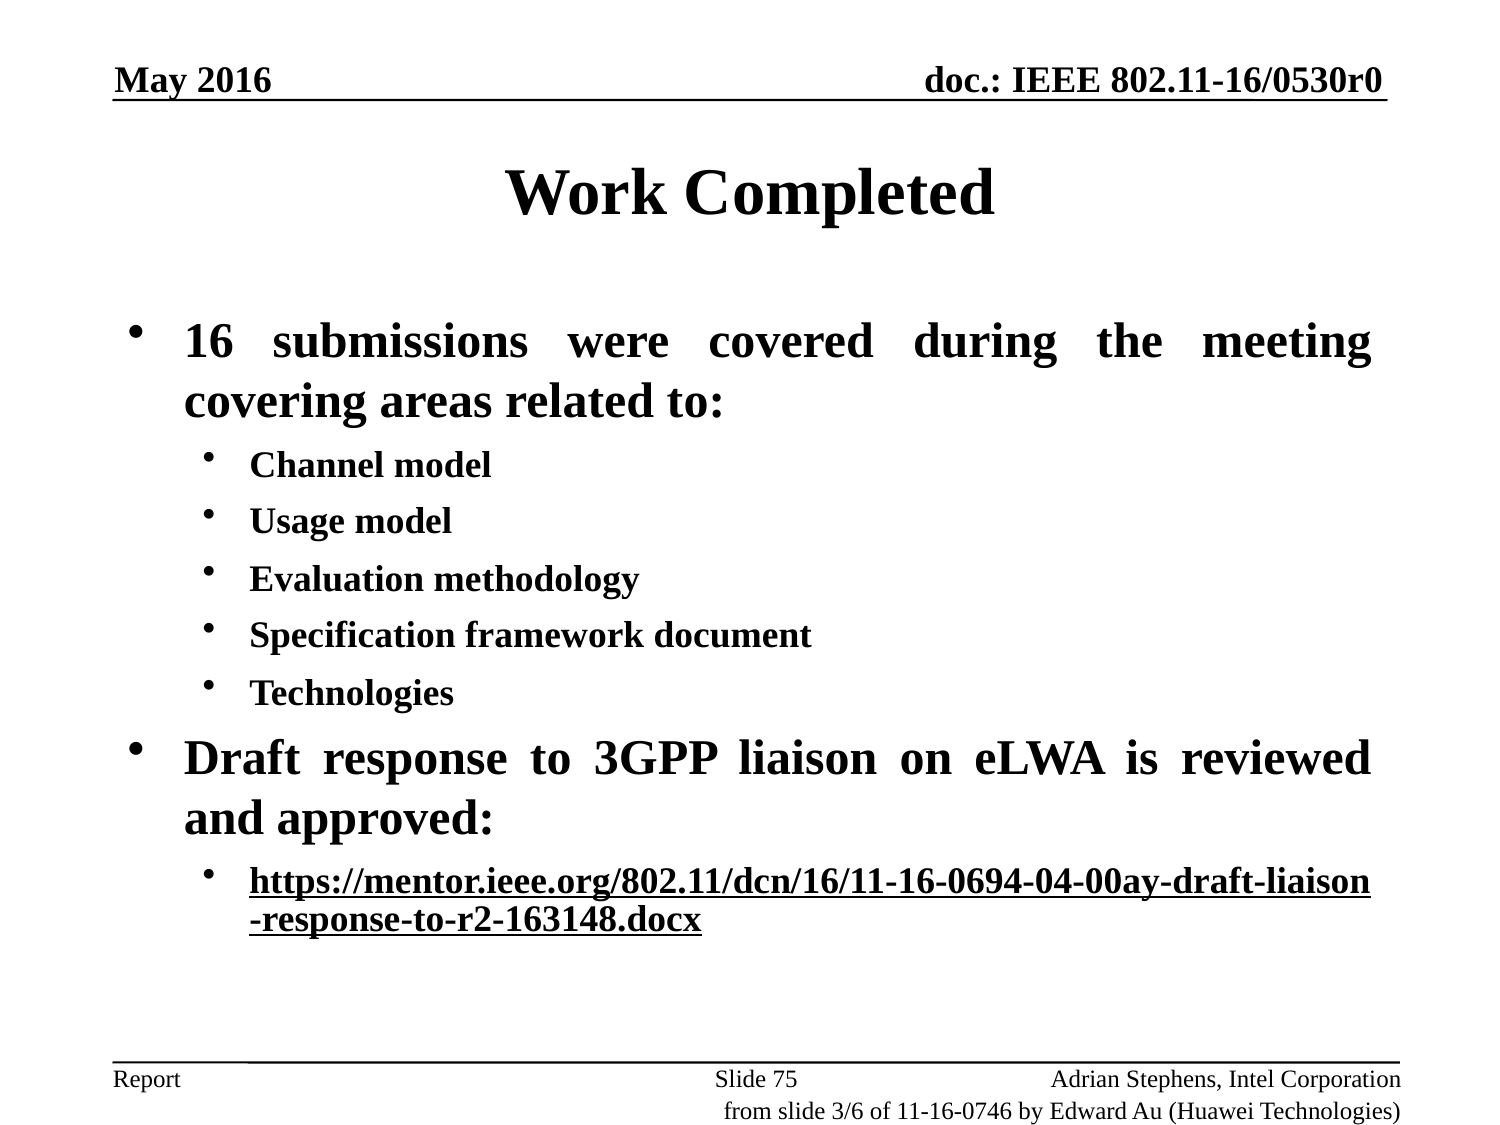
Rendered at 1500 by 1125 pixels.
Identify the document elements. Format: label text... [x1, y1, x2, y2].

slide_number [114, 54, 374, 101]
text_box 16 submissions were covered during the meeting covering areas related to: Channel model Usage model Evaluation methodology Specification framework document Technologies Draft response to 3GPP liaison on eLWA is reviewed and approved: https://mentor.ieee.org/802.11/dcn/16/11-16-0694-04-00ay-draft-liaison-response-to-r2-163148.docx [112, 299, 1388, 1025]
slide_number Slide 75 [711, 1061, 801, 1087]
text_box from slide 3/6 of 11-16-0746 by Edward Au (Huawei Technologies) [343, 1087, 1417, 1125]
text_box Work Completed [112, 99, 1388, 275]
footer Adrian Stephens, Intel Corporation [1024, 1061, 1402, 1087]
